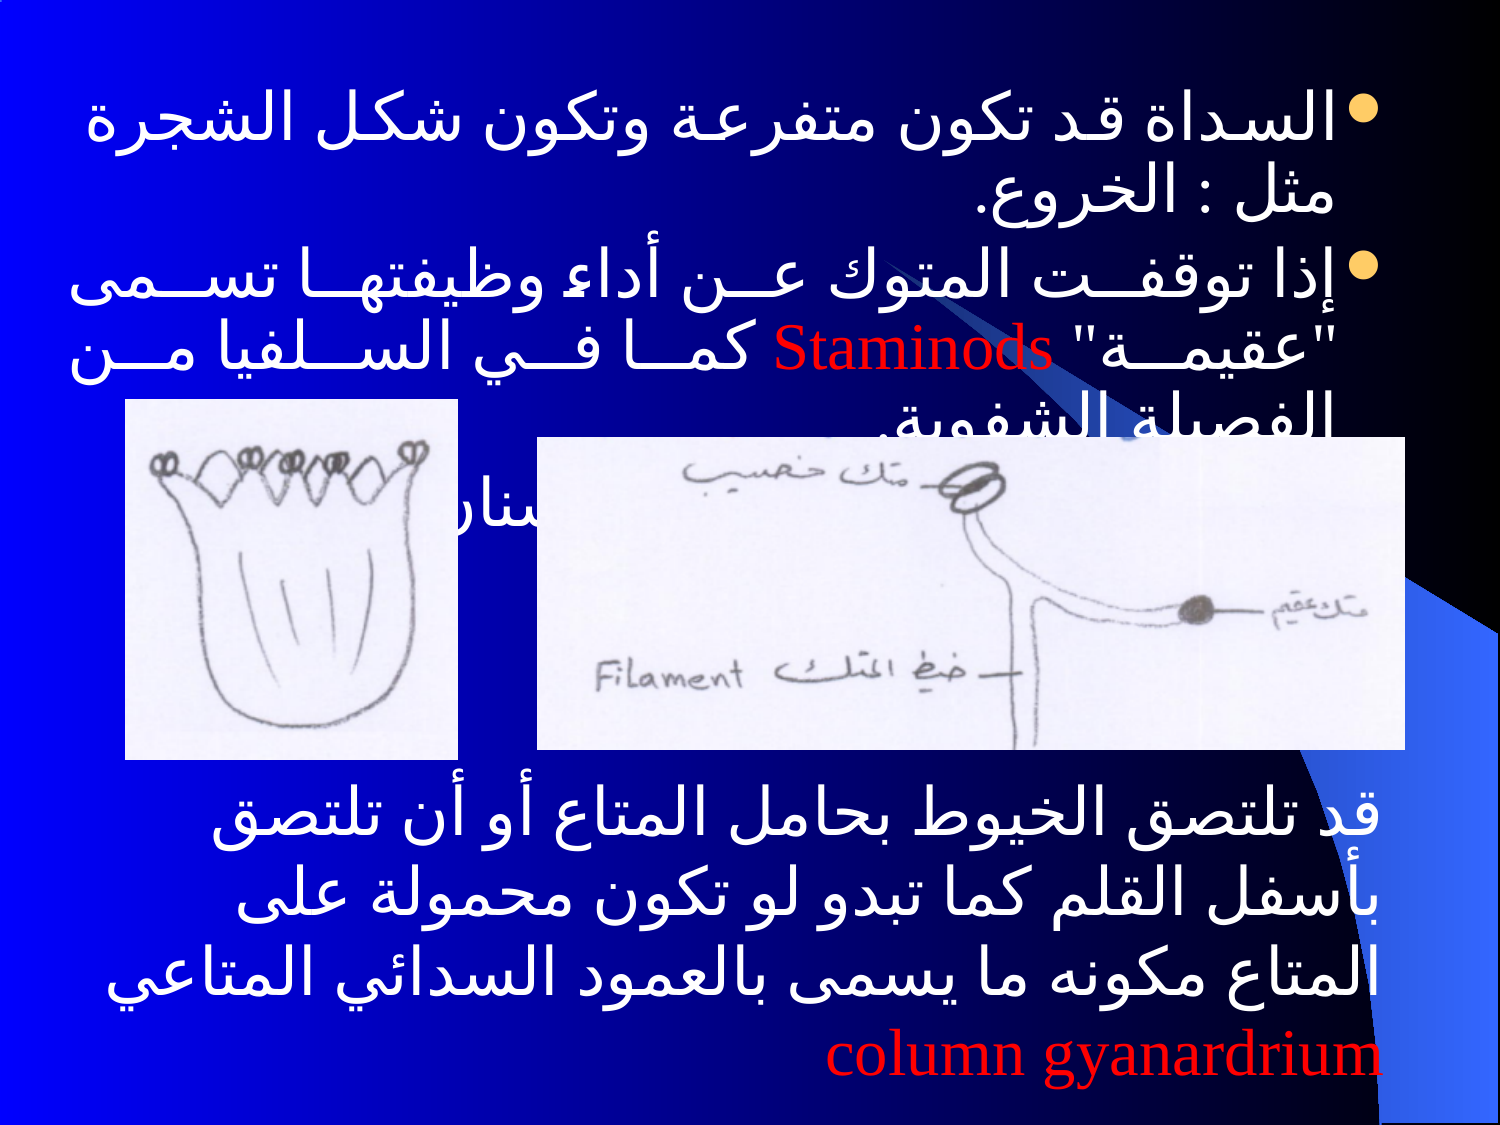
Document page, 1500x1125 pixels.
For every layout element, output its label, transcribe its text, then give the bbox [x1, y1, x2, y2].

list السداة قد تكون متفرعة وتكون شكل الشجرة مثل : الخروع. إذا توقفت المتوك عن أداء وظيفتها تسمى "عقيمة" Staminods كما في السلفيا من الفصيلة الشفوية. قد تختزل بعض الأسدية إلى أسنان. [37, 74, 1426, 438]
picture [537, 437, 1406, 750]
text_box قد تلتصق الخيوط بحامل المتاع أو أن تلتصق بأسفل القلم كما تبدو لو تكون محمولة على المتاع مكونه ما يسمى بالعمود السدائي المتاعي column gyanardrium [62, 761, 1400, 1097]
picture [124, 399, 458, 760]
